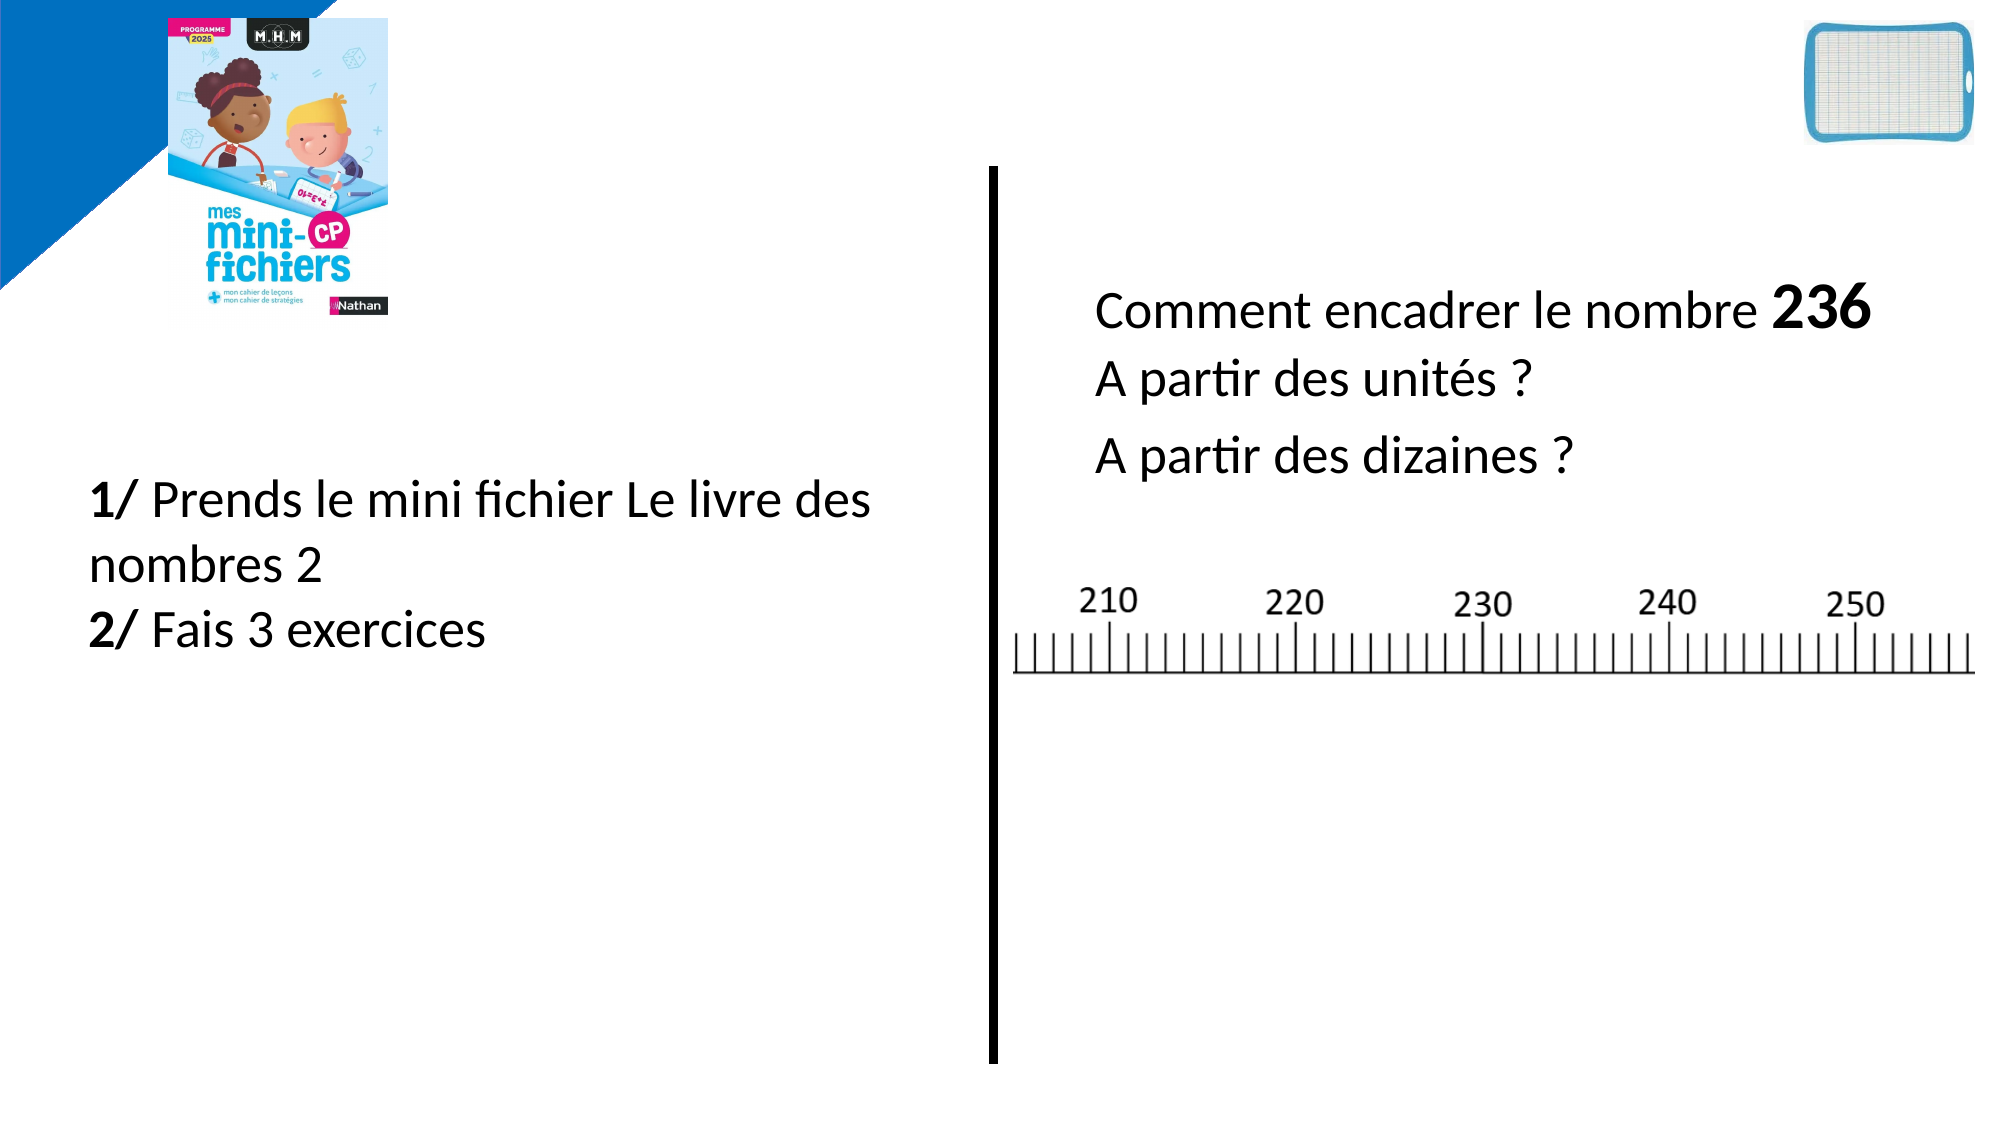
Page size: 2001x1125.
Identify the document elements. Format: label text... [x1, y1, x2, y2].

picture [1803, 20, 1975, 145]
picture [168, 18, 388, 330]
text_box 1/ Prends le mini fichier Le livre des nombres 2 2/ Fais 3 exercices [73, 456, 993, 667]
text_box Comment encadrer le nombre 236 A partir des unités ? A partir des dizaines ? [1080, 254, 2000, 495]
text_box [0, 0, 337, 290]
picture [1013, 562, 1975, 689]
